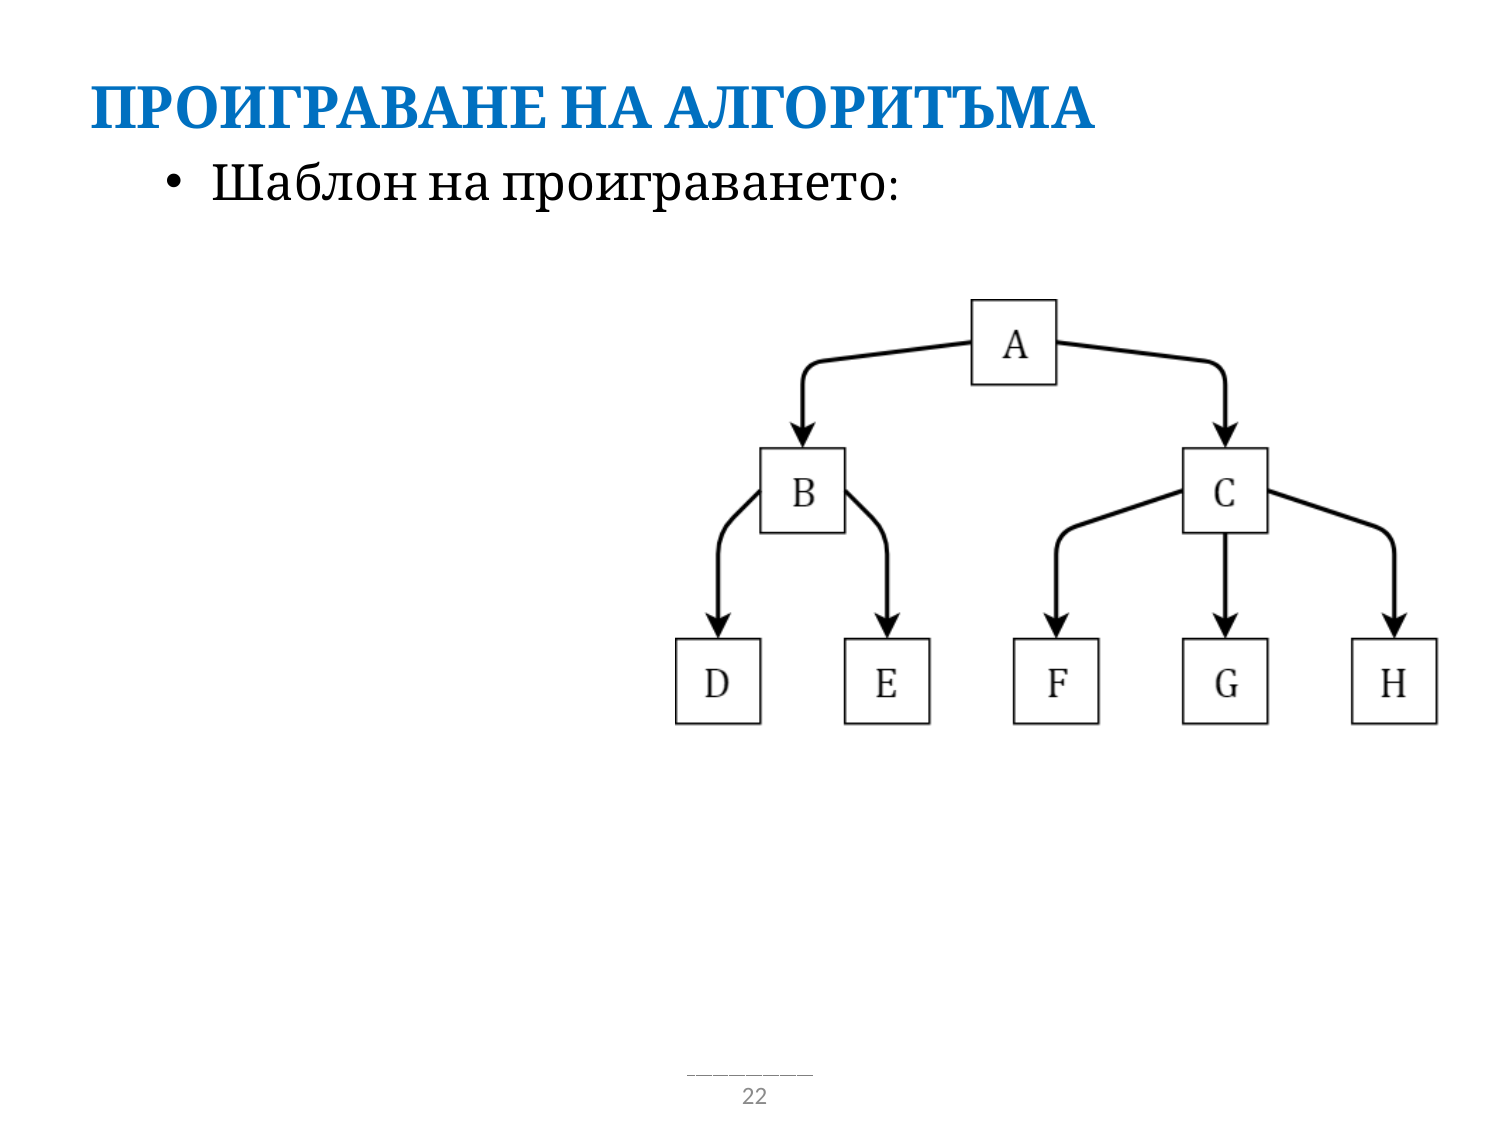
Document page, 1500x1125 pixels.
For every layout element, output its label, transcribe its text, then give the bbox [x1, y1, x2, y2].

slide_number 22 [579, 1065, 930, 1125]
picture [674, 299, 1440, 727]
